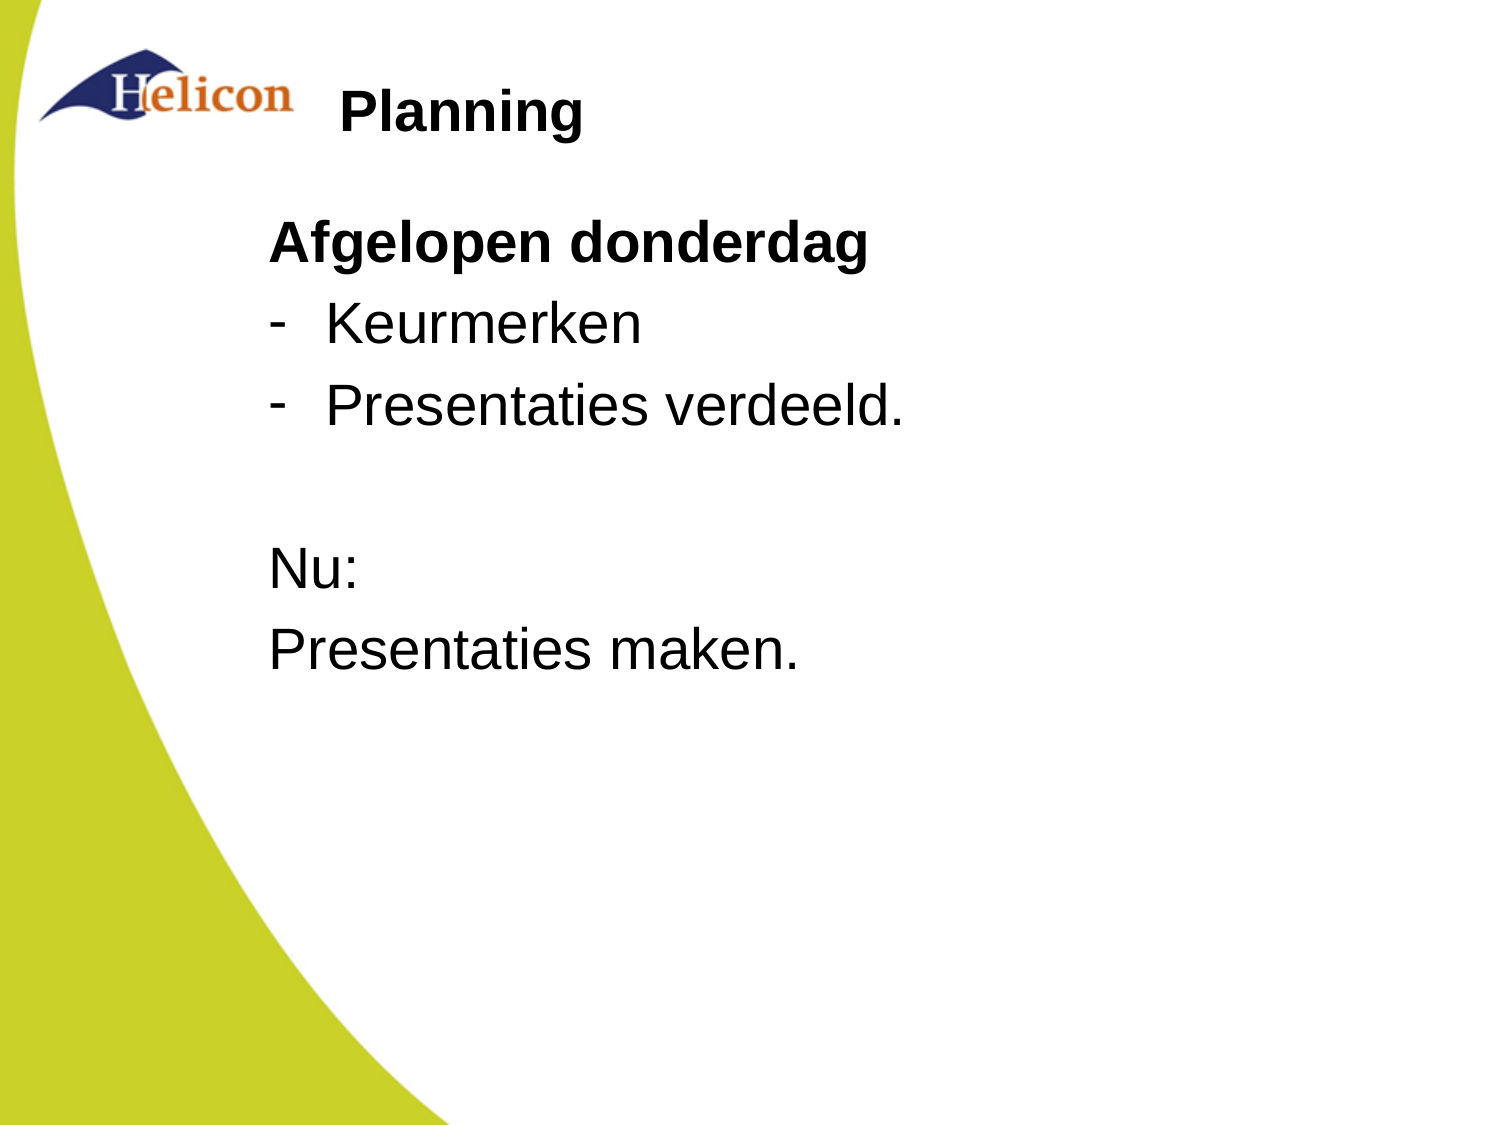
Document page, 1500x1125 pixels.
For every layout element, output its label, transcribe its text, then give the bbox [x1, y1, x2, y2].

list Afgelopen donderdag Keurmerken Presentaties verdeeld. Nu: Presentaties maken. [253, 196, 1500, 1005]
picture [0, 0, 1500, 1125]
title Planning [324, 54, 1415, 161]
